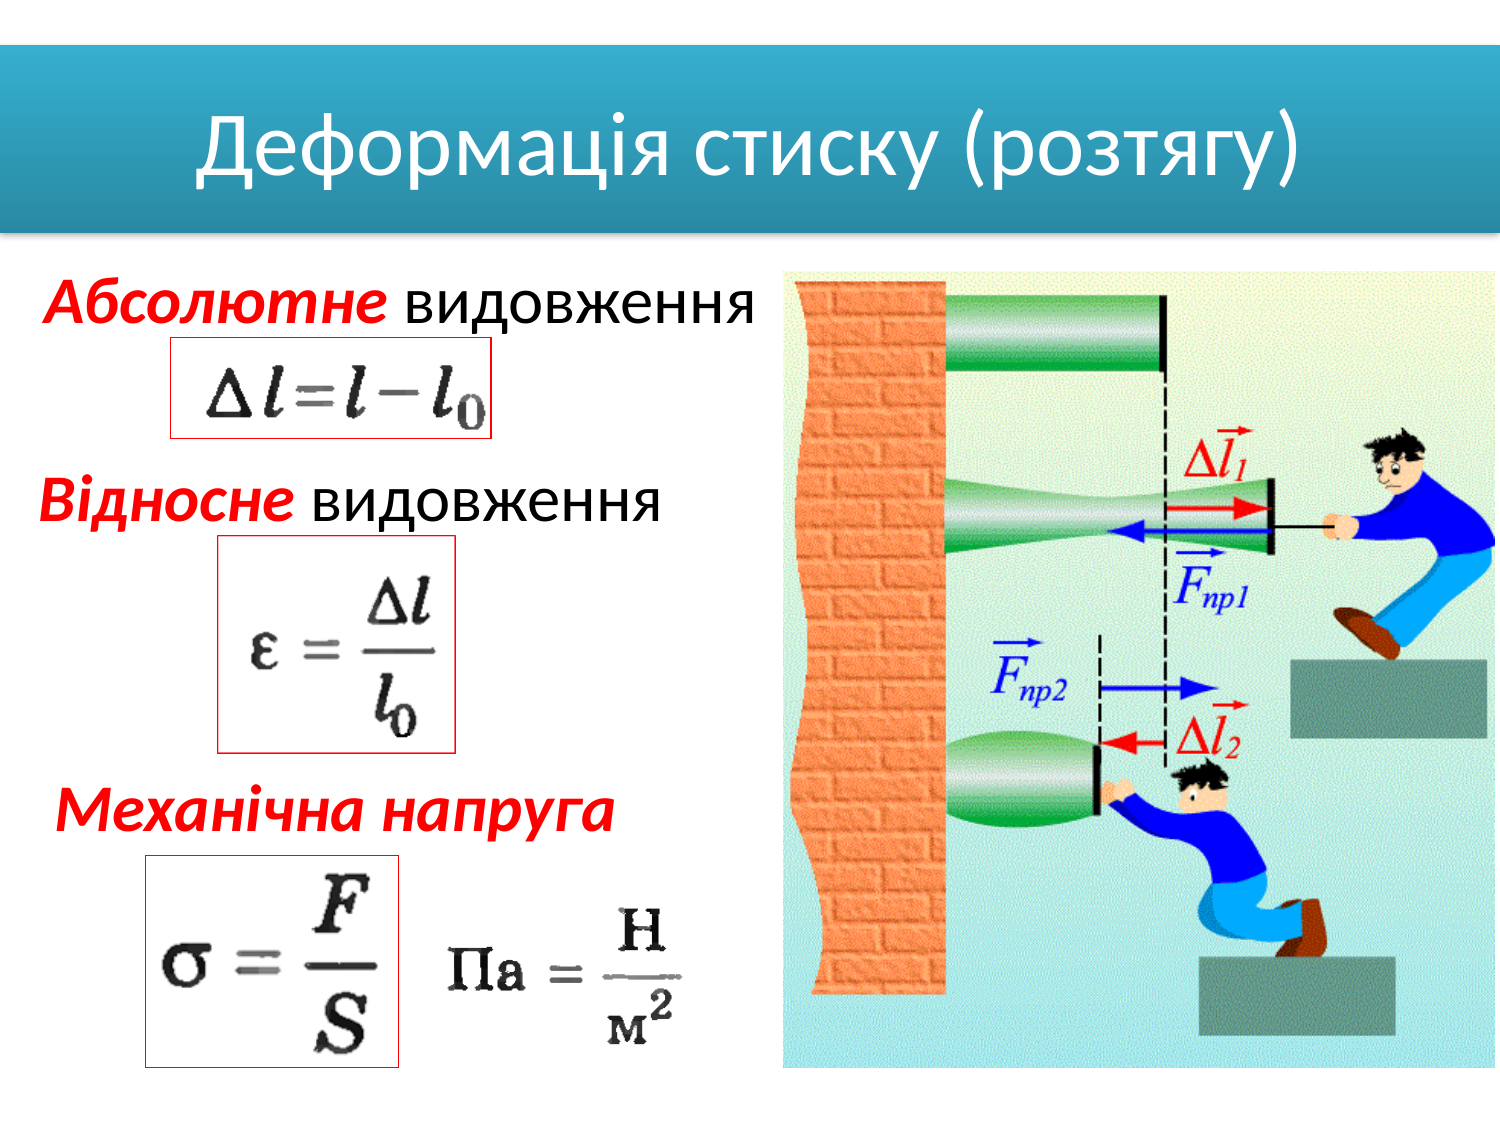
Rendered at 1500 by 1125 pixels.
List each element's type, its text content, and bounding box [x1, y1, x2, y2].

picture [782, 270, 1495, 1068]
picture [441, 900, 689, 1054]
picture [145, 856, 398, 1068]
text_box Механічна напруга [39, 756, 715, 856]
title Деформація стиску (розтягу) [0, 45, 1500, 233]
text_box Відносне видовження [23, 446, 777, 536]
list Абсолютне видовження [29, 248, 857, 350]
picture [216, 535, 456, 754]
picture [170, 337, 491, 438]
